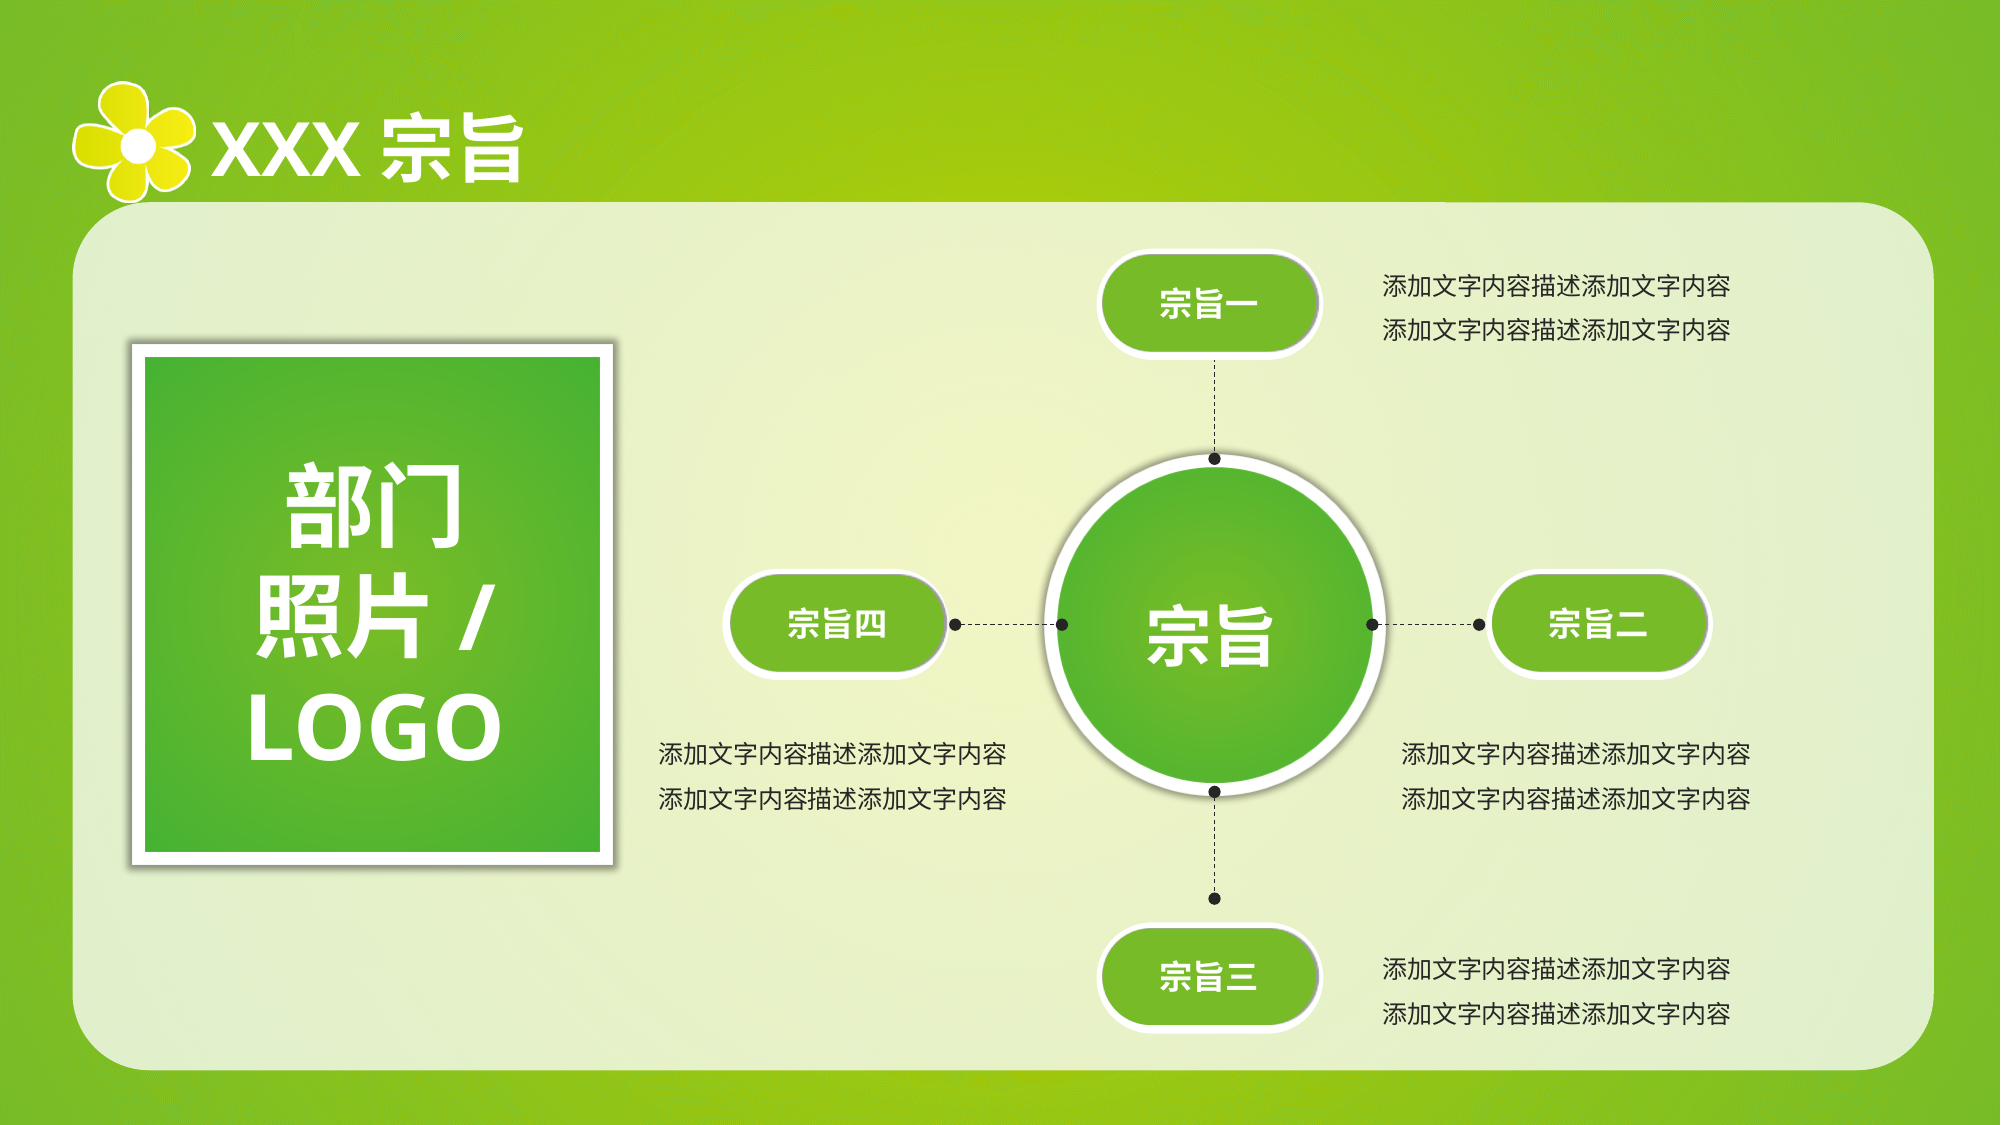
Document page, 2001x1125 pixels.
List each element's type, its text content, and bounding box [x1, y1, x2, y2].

title XXX宗旨 [196, 59, 1863, 245]
text_box 添加文字内容描述添加文字内容 添加文字内容描述添加文字内容 [641, 715, 1081, 823]
picture [0, 0, 2000, 1125]
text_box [1096, 248, 1324, 361]
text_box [1050, 460, 1380, 789]
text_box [1485, 568, 1714, 681]
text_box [116, 328, 630, 882]
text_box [1096, 922, 1324, 1034]
text_box 添加文字内容描述添加文字内容 添加文字内容描述添加文字内容 [1365, 930, 1805, 1037]
text_box 添加文字内容描述添加文字内容 添加文字内容描述添加文字内容 [1365, 246, 1805, 354]
text_box [72, 202, 1934, 1071]
text_box 添加文字内容描述添加文字内容 添加文字内容描述添加文字内容 [1385, 715, 1824, 823]
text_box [722, 568, 950, 681]
